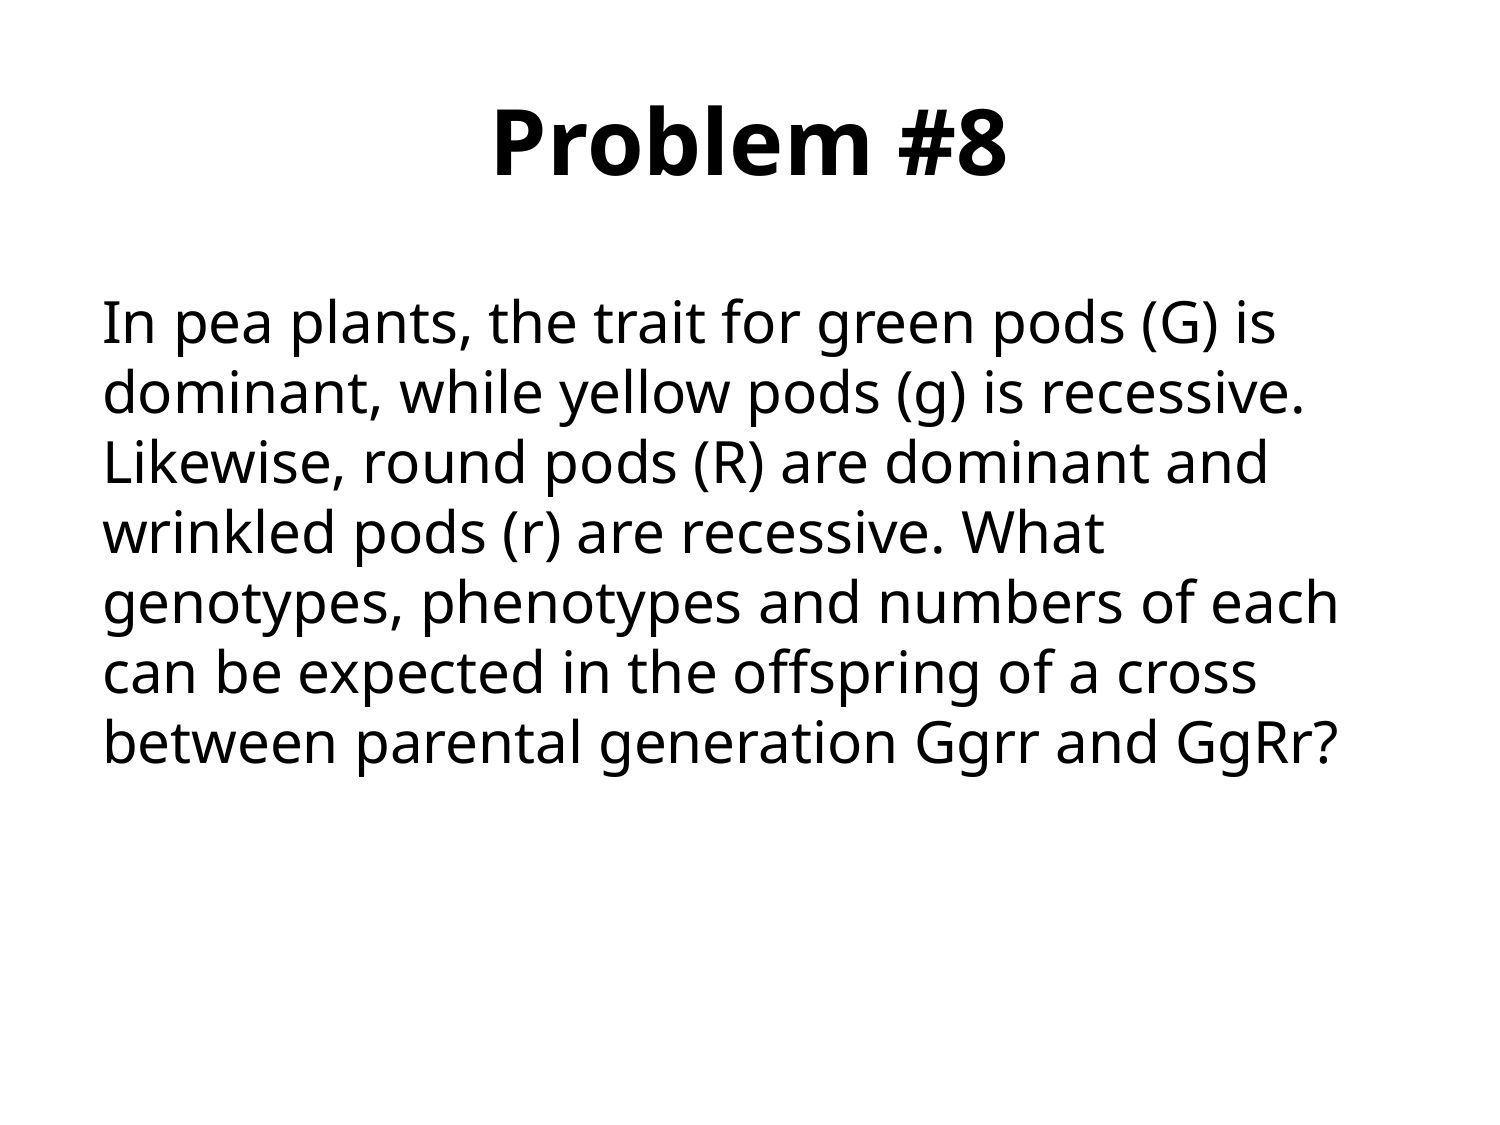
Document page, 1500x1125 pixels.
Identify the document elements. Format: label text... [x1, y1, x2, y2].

text_box In pea plants, the trait for green pods (G) is dominant, while yellow pods (g) is recessive. Likewise, round pods (R) are dominant and wrinkled pods (r) are recessive. What genotypes, phenotypes and numbers of each can be expected in the offspring of a cross between parental generation Ggrr and GgRr? [87, 277, 1388, 783]
title Problem #8 [74, 44, 1426, 233]
